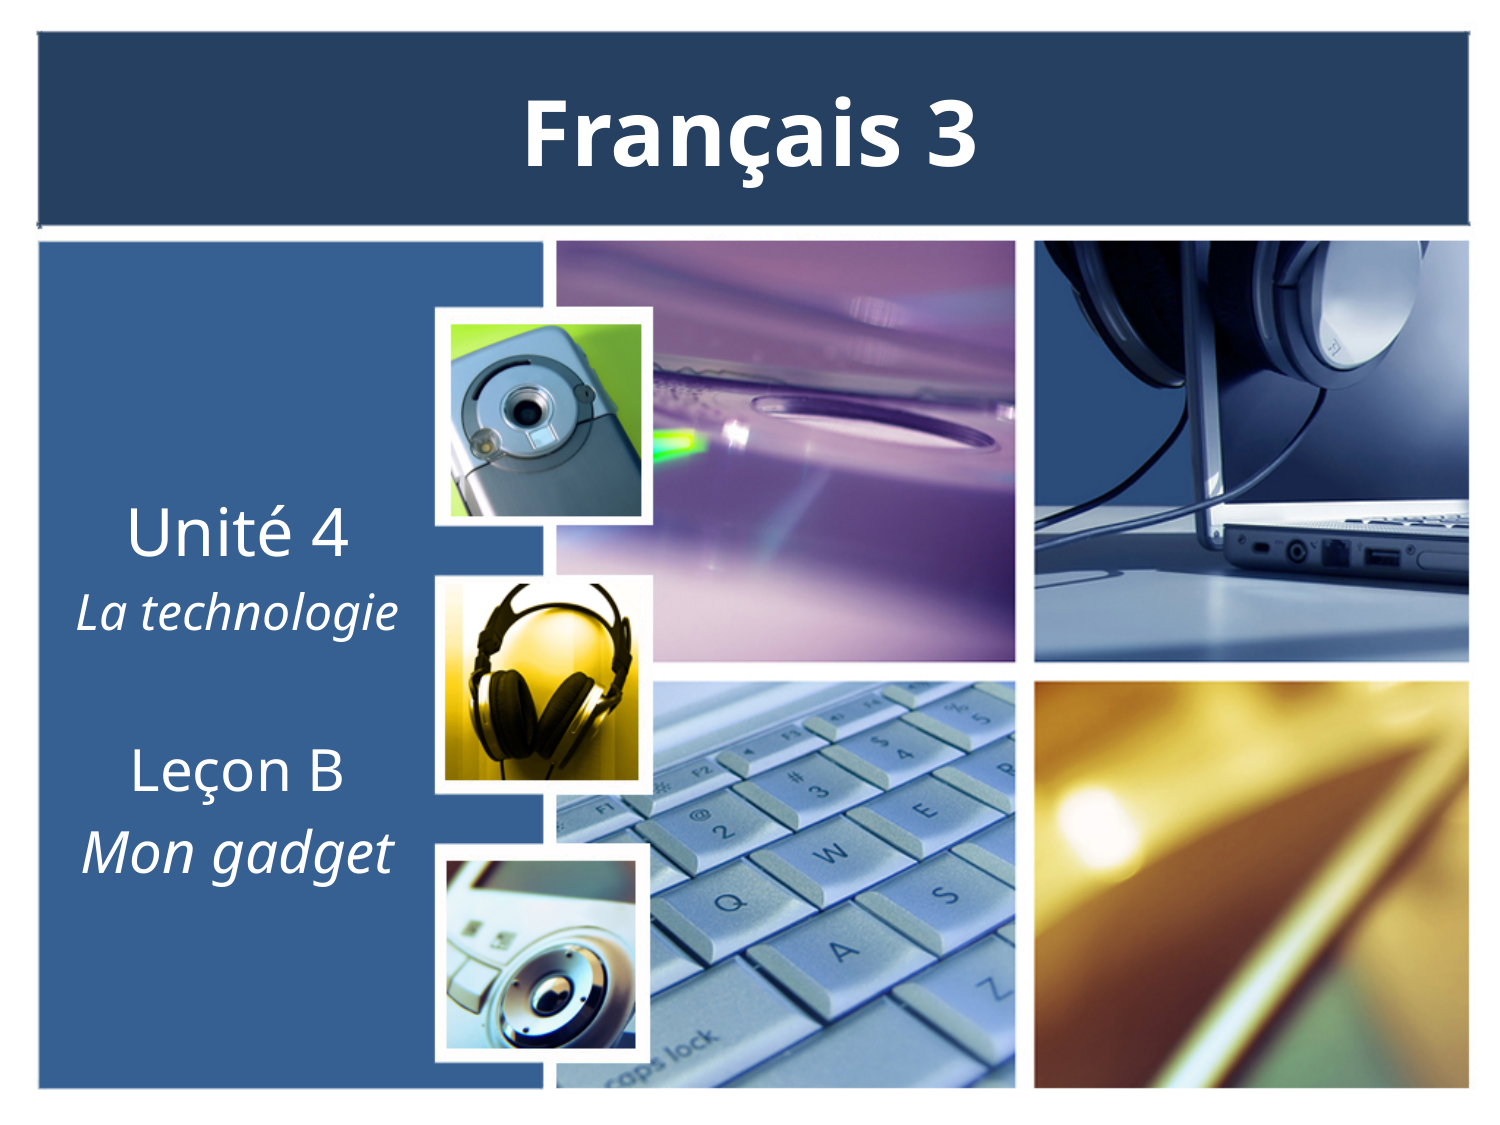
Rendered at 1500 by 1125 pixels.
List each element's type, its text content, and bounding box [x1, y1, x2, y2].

subtitle Unité 4 La technologie Leçon B Mon gadget [37, 312, 438, 1063]
picture [0, 0, 1500, 1125]
title Français 3 [37, 34, 1463, 225]
